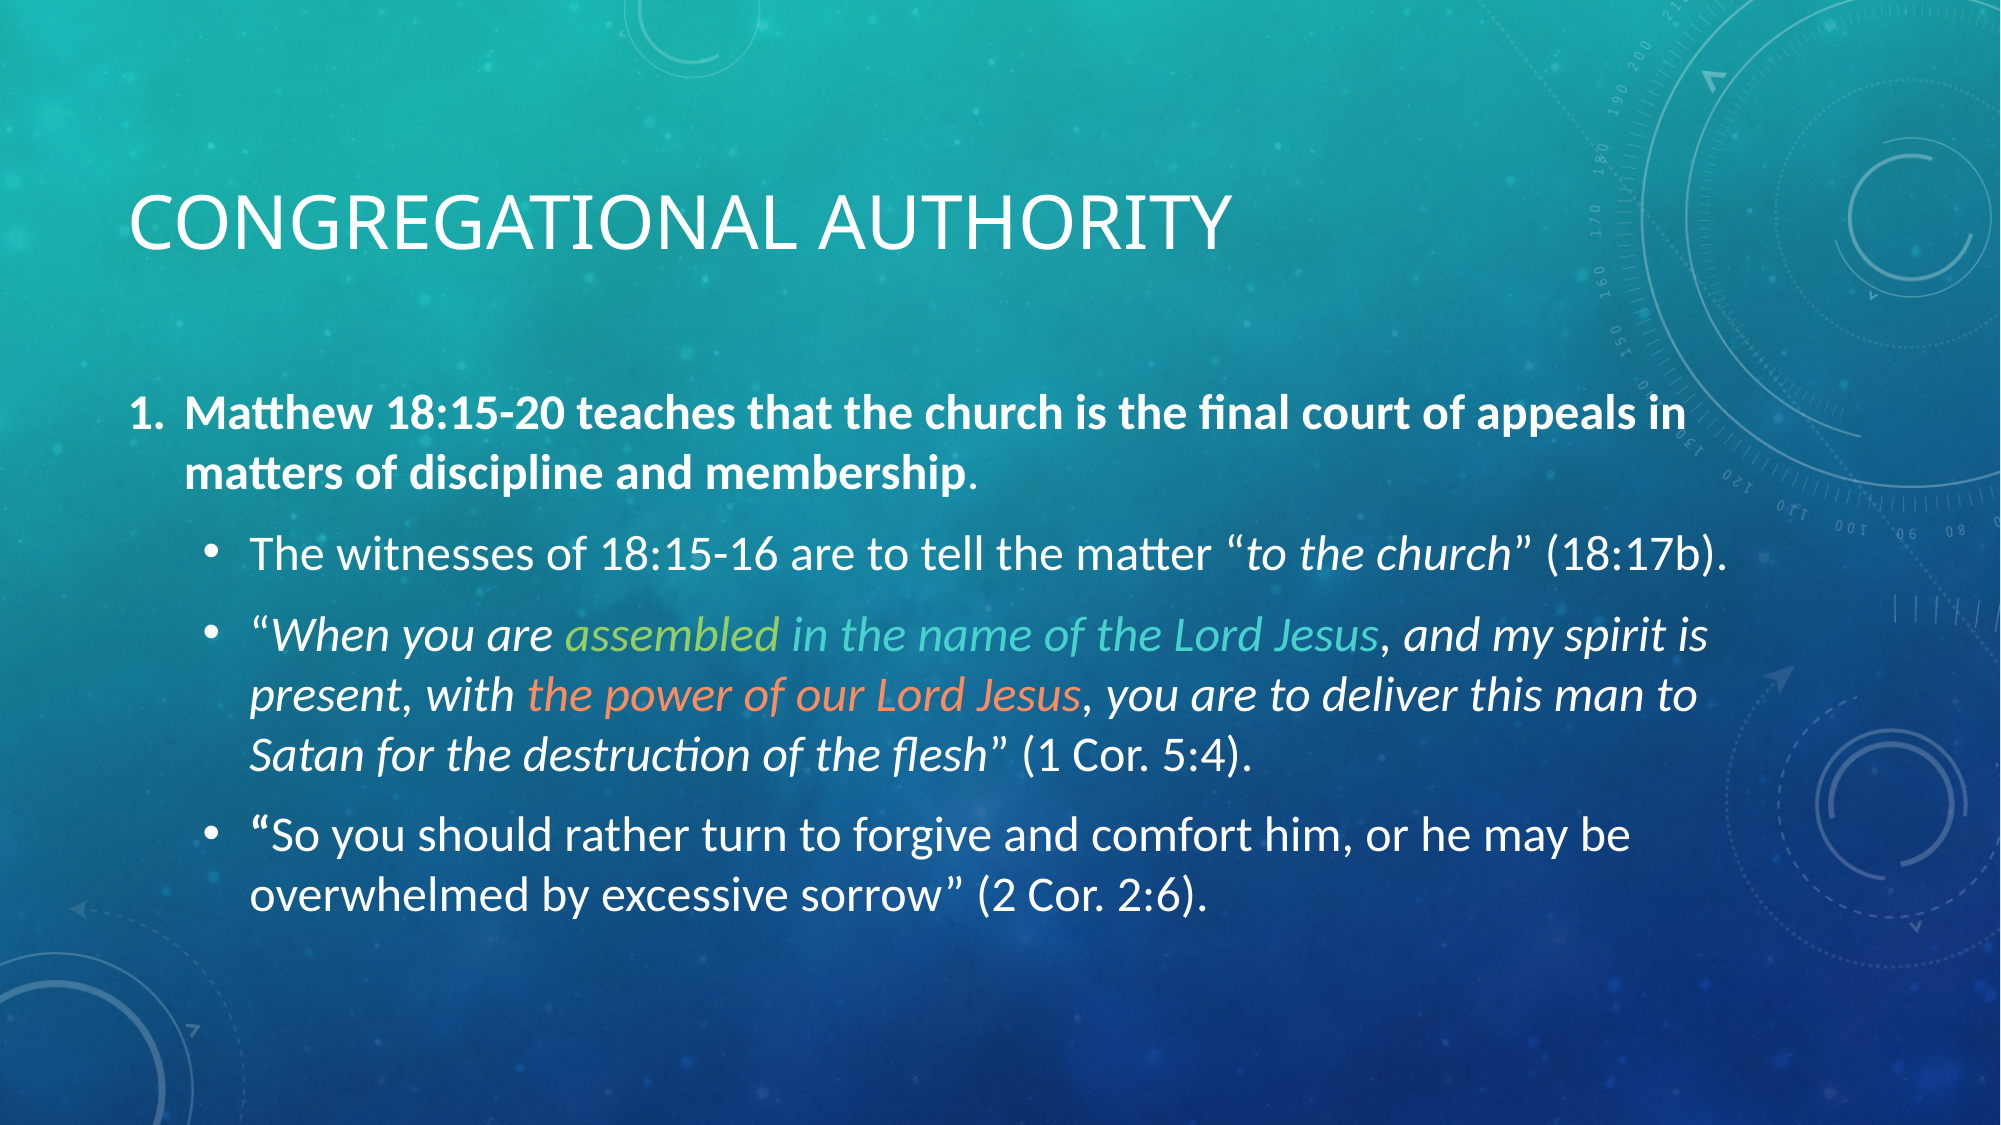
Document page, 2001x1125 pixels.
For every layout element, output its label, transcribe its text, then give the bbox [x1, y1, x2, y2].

picture [0, 0, 2001, 1125]
list Matthew 18:15-20 teaches that the church is the final court of appeals in matters of discipline and membership. The witnesses of 18:15-16 are to tell the matter “to the church” (18:17b). “When you are assembled in the name of the Lord Jesus, and my spirit is present, with the power of our Lord Jesus, you are to deliver this man to Satan for the destruction of the flesh” (1 Cor. 5:4). “So you should rather turn to forgive and comfort him, or he may be overwhelmed by excessive sorrow” (2 Cor. 2:6). [112, 351, 1775, 950]
title Congregational Authority [112, 99, 1775, 339]
